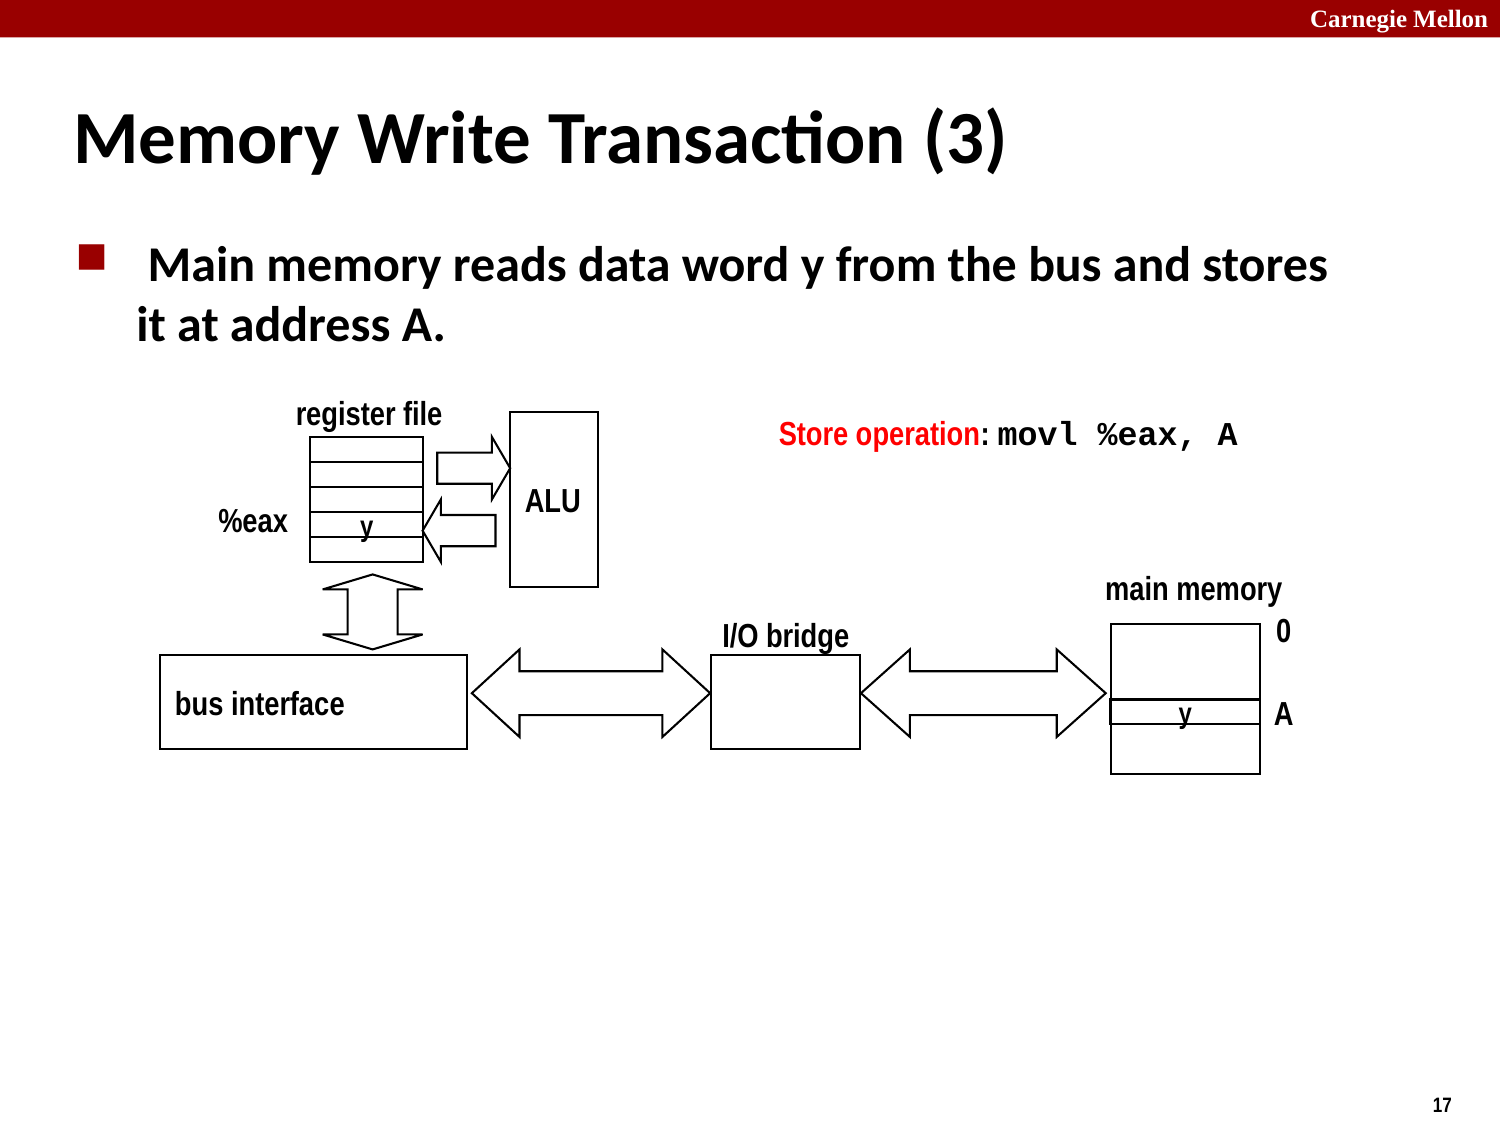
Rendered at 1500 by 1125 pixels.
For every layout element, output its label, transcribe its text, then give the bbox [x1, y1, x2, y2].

list Main memory reads data word y from the bus and stores it at address A. [64, 223, 1361, 1040]
text_box y [310, 512, 423, 536]
text_box [310, 536, 423, 562]
text_box [437, 436, 510, 500]
text_box Store operation: movl %eax, A [764, 404, 1253, 500]
text_box bus interface [160, 654, 468, 750]
text_box I/O bridge [707, 607, 865, 662]
text_box [1110, 725, 1261, 775]
text_box main memory [1090, 559, 1298, 615]
text_box A [1259, 684, 1309, 740]
text_box [861, 649, 1106, 737]
text_box [1110, 624, 1261, 699]
text_box [310, 486, 423, 512]
text_box [710, 662, 861, 750]
text_box [422, 499, 496, 562]
text_box 0 [1261, 602, 1307, 657]
text_box [310, 461, 423, 486]
text_box ALU [510, 411, 598, 587]
text_box [322, 574, 423, 650]
text_box y [1110, 699, 1259, 725]
text_box register file [280, 384, 458, 440]
text_box [310, 440, 423, 461]
title Memory Write Transaction (3) [58, 71, 1305, 197]
text_box %eax [203, 491, 304, 547]
text_box [471, 649, 711, 737]
